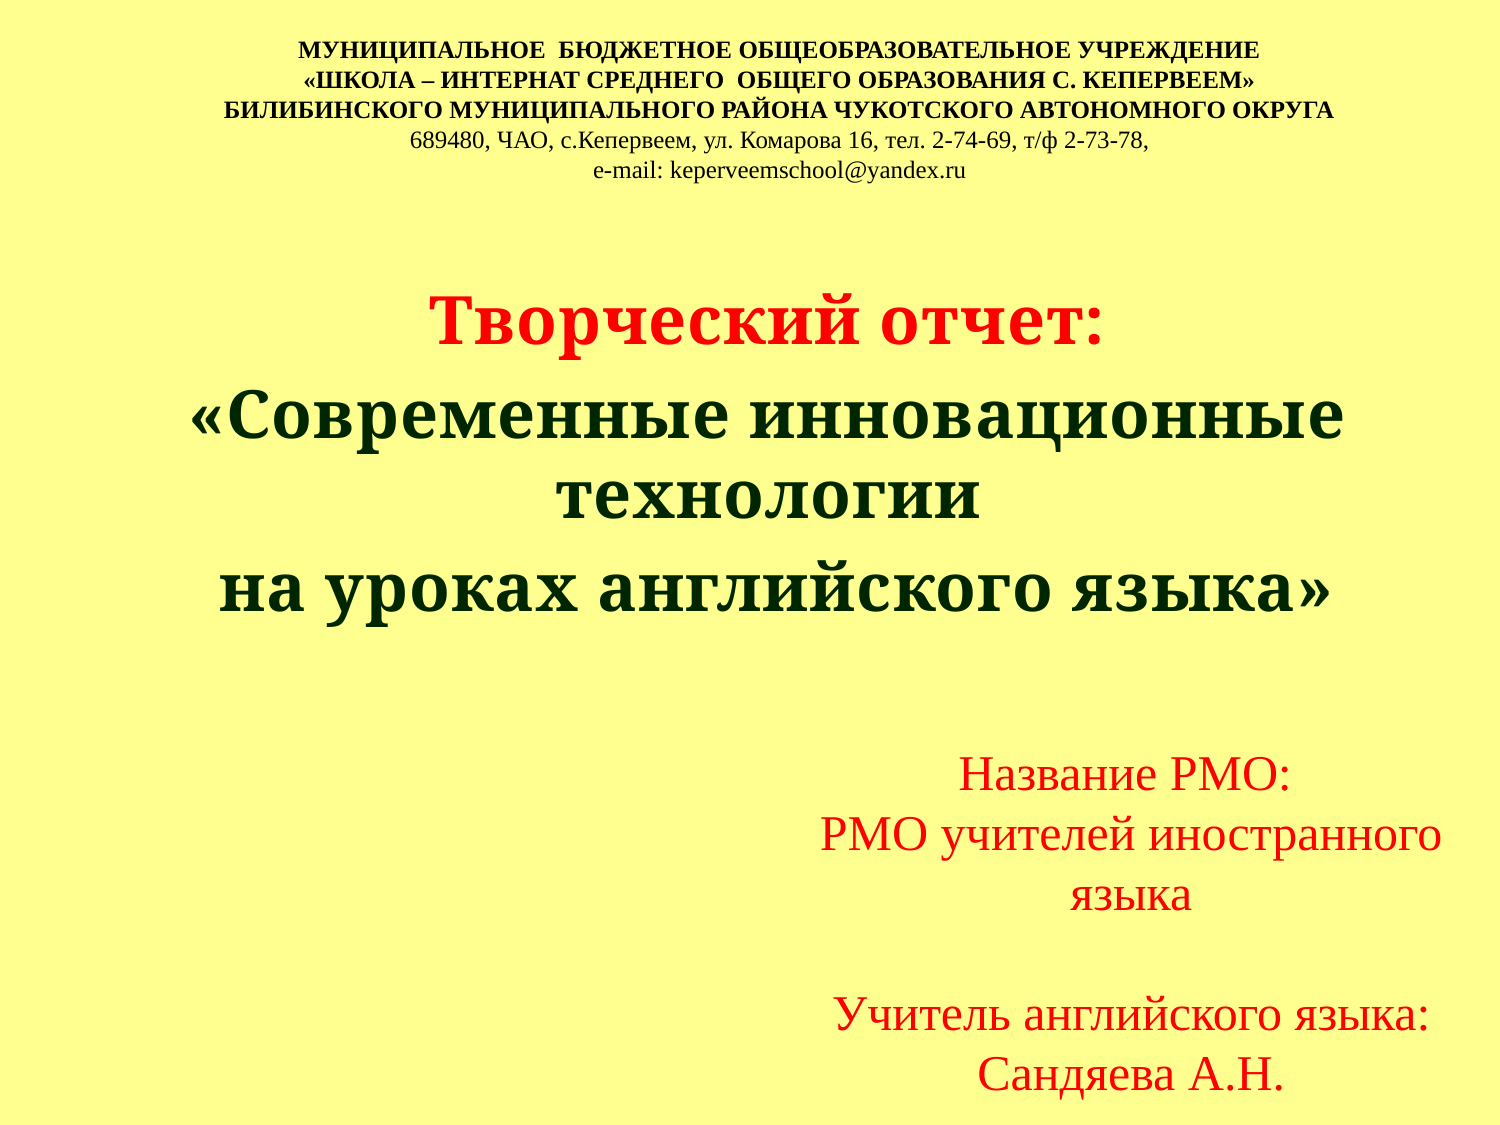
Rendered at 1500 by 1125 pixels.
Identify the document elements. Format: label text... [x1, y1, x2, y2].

text_box Название РМО: РМО учителей иностранного языка Учитель английского языка: Сандяева А.Н. [801, 733, 1462, 1125]
text_box МУНИЦИПАЛЬНОЕ БЮДЖЕТНОЕ ОБЩЕОБРАЗОВАТЕЛЬНОЕ УЧРЕЖДЕНИЕ «ШКОЛА – ИНТЕРНАТ СРЕДНЕГО ОБЩЕГО ОБРАЗОВАНИЯ С. КЕПЕРВЕЕМ» БИЛИБИНСКОГО МУНИЦИПАЛЬНОГО РАЙОНА ЧУКОТСКОГО АВТОНОМНОГО ОКРУГА 689480, ЧАО, с.Кепервеем, ул. Комарова 16, тел. 2-74-69, т/ф 2-73-78, e-mail: keperveemschool@yandex.ru [57, 26, 1446, 191]
subtitle Творческий отчет: «Современные инновационные технологии на уроках английского языка» [72, 258, 1465, 735]
